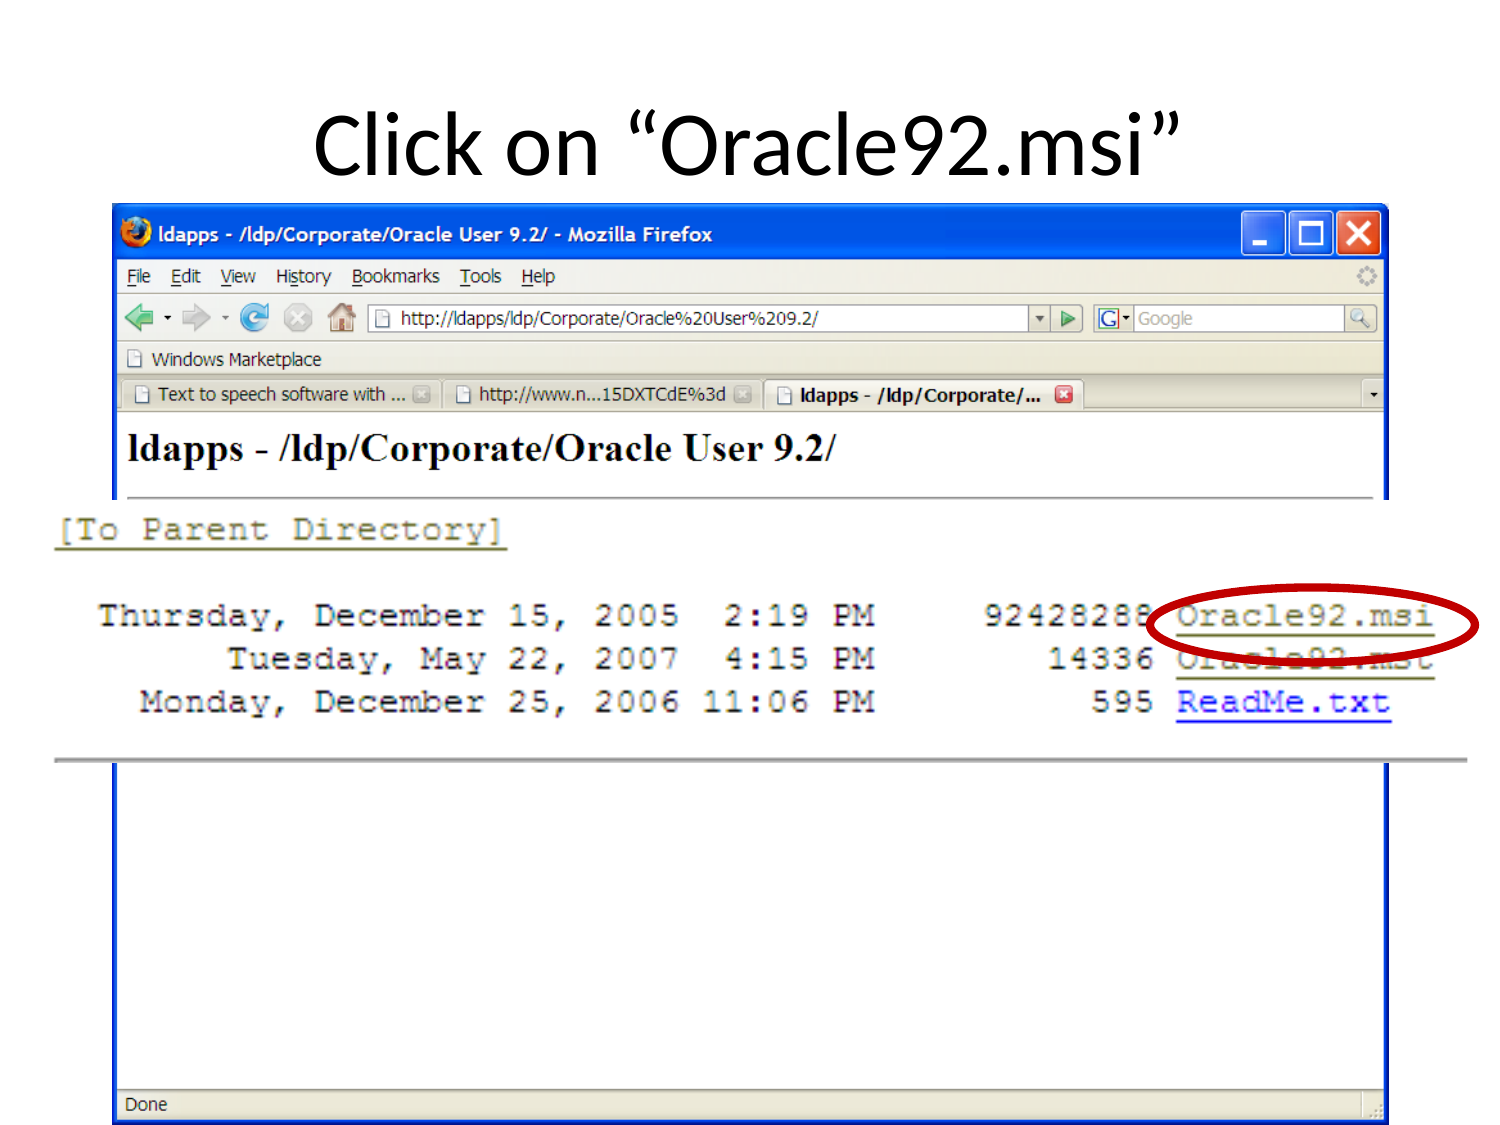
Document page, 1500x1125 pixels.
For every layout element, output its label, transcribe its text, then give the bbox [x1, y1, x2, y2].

title Click on “Oracle92.msi” [75, 45, 1425, 233]
picture [49, 203, 1468, 1125]
text_box [1471, 613, 1478, 637]
